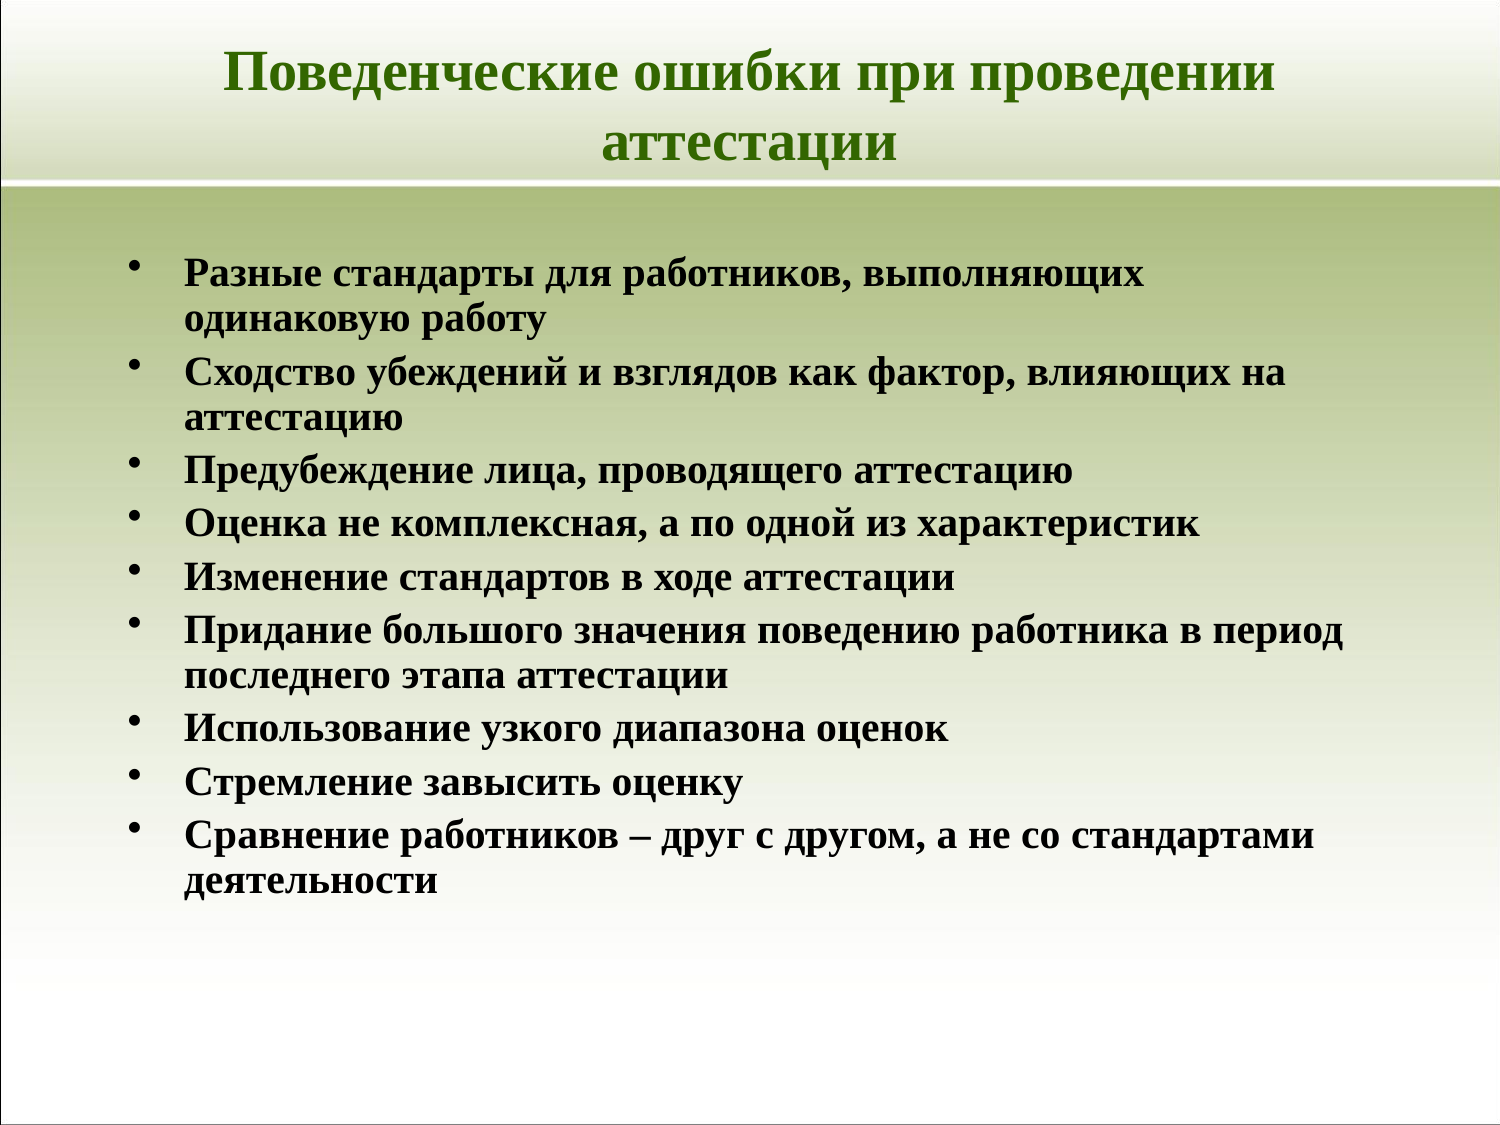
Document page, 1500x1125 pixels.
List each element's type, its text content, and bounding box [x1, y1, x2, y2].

list Разные стандарты для работников, выполняющих одинаковую работу Сходство убеждений и взглядов как фактор, влияющих на аттестацию Предубеждение лица, проводящего аттестацию Оценка не комплексная, а по одной из характеристик Изменение стандартов в ходе аттестации Придание большого значения поведению работника в период последнего этапа аттестации Использование узкого диапазона оценок Стремление завысить оценку Сравнение работников – друг с другом, а не со стандартами деятельности [112, 243, 1388, 1024]
picture [0, 0, 1500, 1125]
title Поведенческие ошибки при проведении аттестации [111, 42, 1388, 162]
